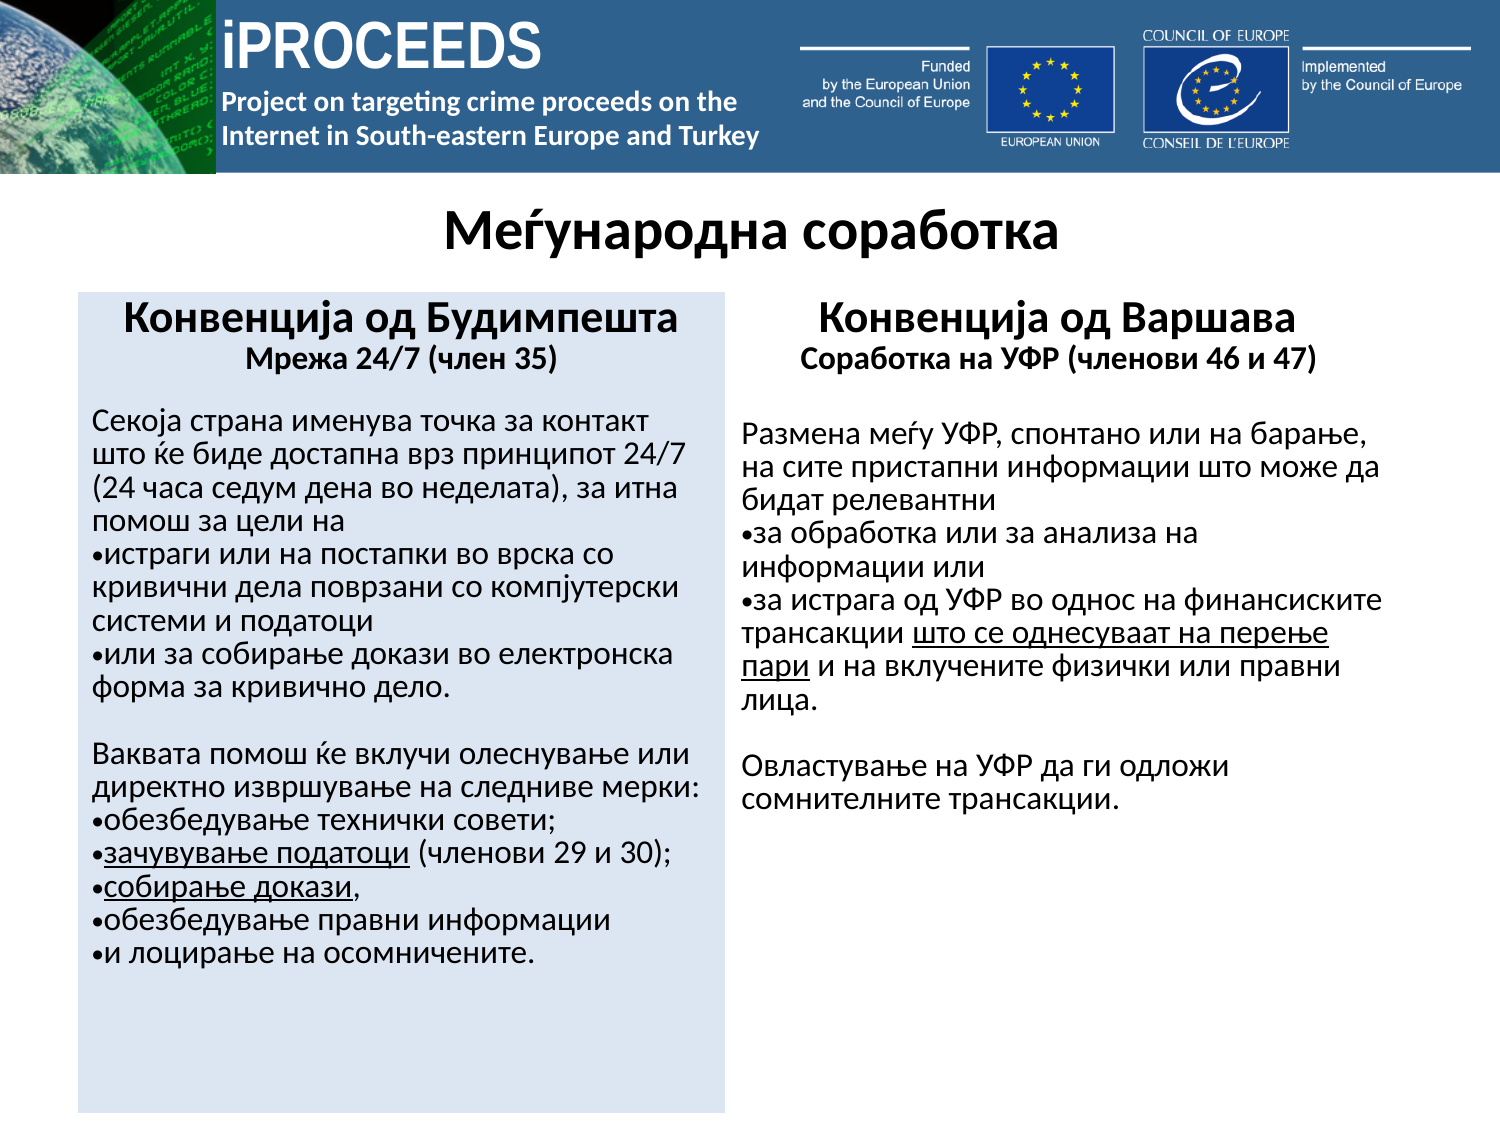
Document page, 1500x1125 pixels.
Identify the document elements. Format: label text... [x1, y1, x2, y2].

table_header Конвенција од Варшава Соработка на УФР (членови 46 и 47) Размена меѓу УФР, спонтано или на барање, на сите пристапни информации што може да бидат релевантни за обработка или за анализа на информации или за истрага од УФР во однос на финансиските трансакции што се однесуваат на перење пари и на вклучените физички или правни лица. Овластување на УФР да ги одложи сомнителните трансакции. [727, 292, 1399, 1113]
picture [0, 0, 216, 174]
title Меѓународна соработка [76, 172, 1427, 279]
table_header Конвенција од Будимпешта Мрежа 24/7 (член 35) Секоја страна именува точка за контакт што ќе биде достапна врз принципот 24/7 (24 часа седум дена во неделата), за итна помош за цели на истраги или на постапки во врска со кривични дела поврзани со компјутерски системи и податоци или за собирање докази во електронска форма за кривично дело. Ваквата помош ќе вклучи олеснување или директно извршување на следниве мерки: обезбедување технички совети; зачувување податоци (членови 29 и 30); собирање докази, обезбедување правни информации и лоцирање на осомничените. [78, 292, 725, 1113]
picture [800, 30, 1471, 148]
